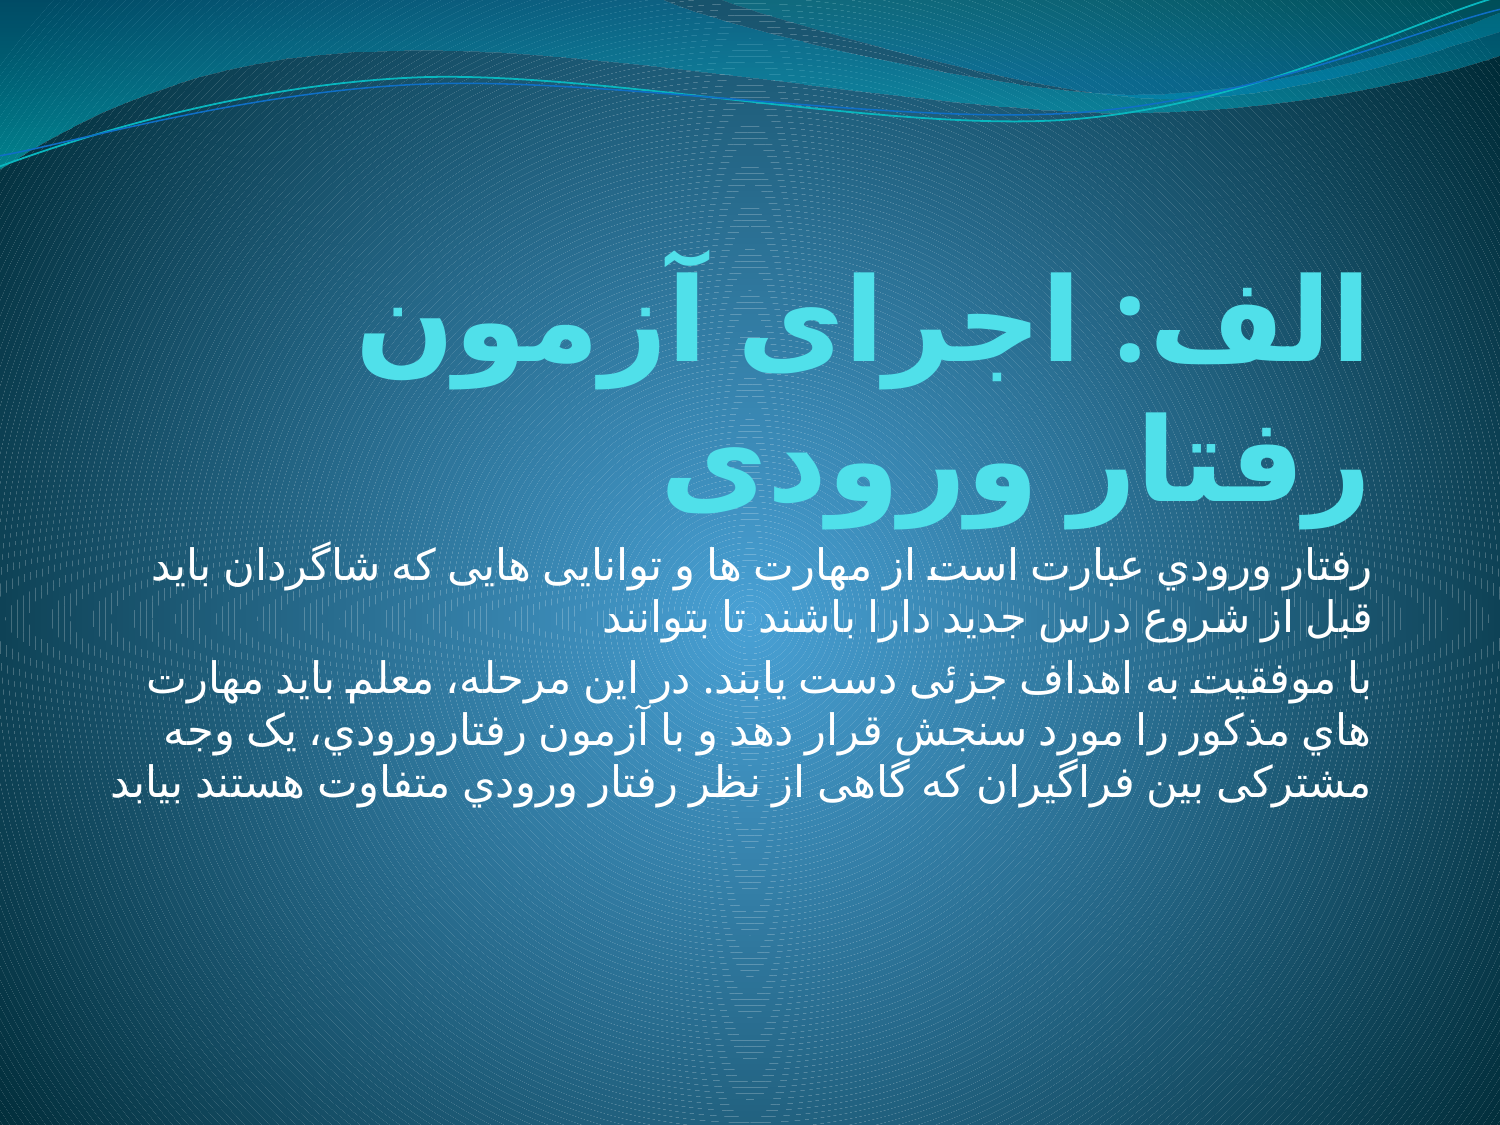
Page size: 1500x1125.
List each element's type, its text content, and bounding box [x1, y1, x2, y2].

subtitle رفتار ورودي عبارت است از مهارت ها و توانایی هایی که شاگردان باید قبل از شروع درس جدید دارا باشند تا بتوانند با موفقیت به اهداف جزئی دست یابند. در این مرحله، معلم باید مهارت هاي مذکور را مورد سنجش قرار دهد و با آزمون رفتارورودي، یک وجه مشترکی بین فراگیران که گاهی از نظر رفتار ورودي متفاوت هستند بیابد [87, 529, 1376, 818]
title الف: اجرای آزمون رفتار ورودی [87, 224, 1376, 525]
